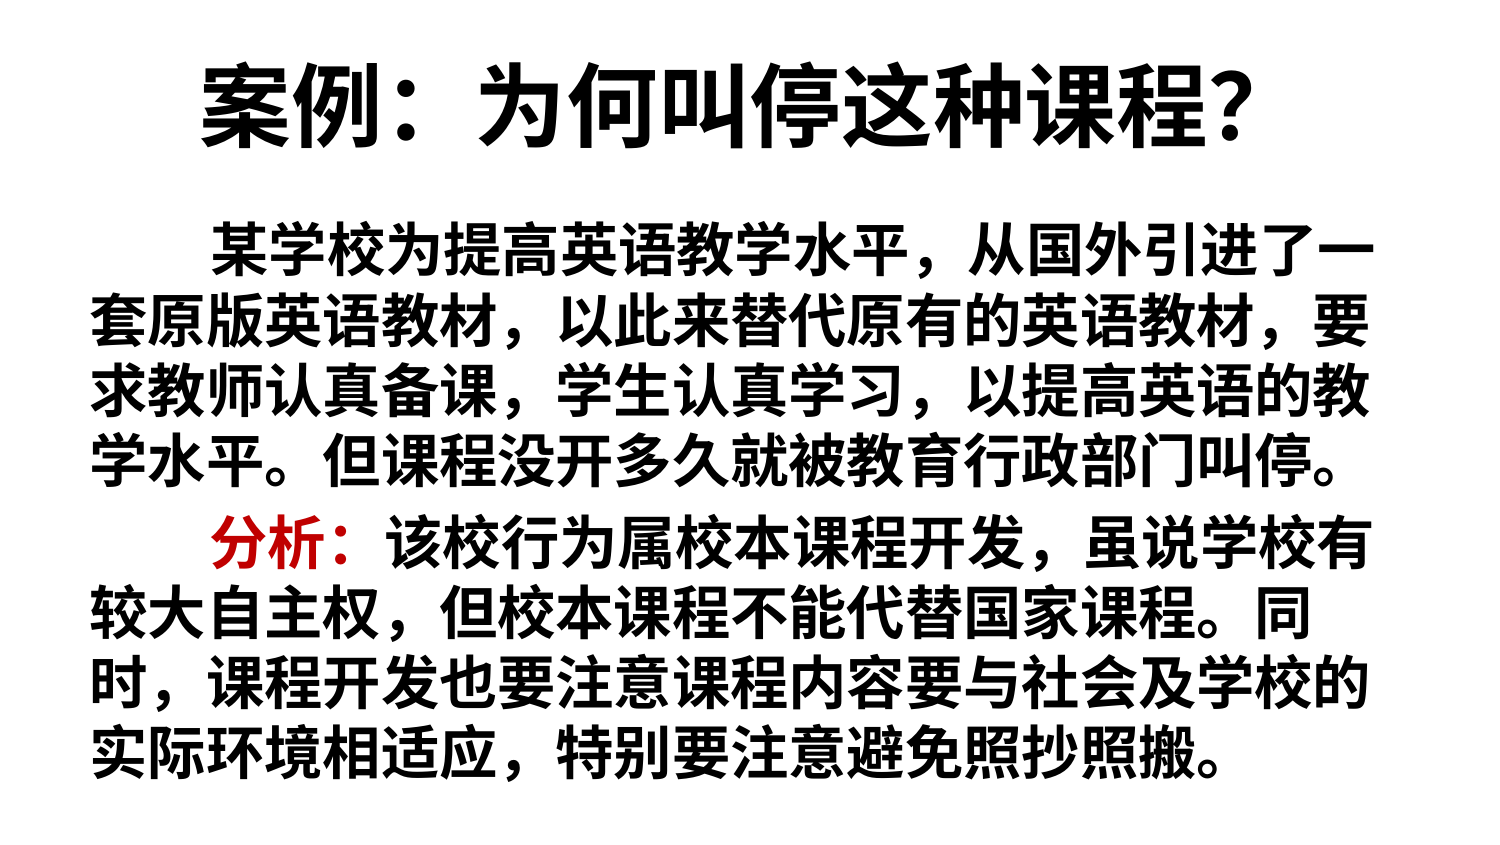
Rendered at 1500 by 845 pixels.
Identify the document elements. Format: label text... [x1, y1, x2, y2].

title 案例：为何叫停这种课程？ [74, 33, 1426, 175]
list 某学校为提高英语教学水平，从国外引进了一套原版英语教材，以此来替代原有的英语教材，要求教师认真备课，学生认真学习，以提高英语的教学水平。但课程没开多久就被教育行政部门叫停。 分析：该校行为属校本课程开发，虽说学校有较大自主权，但校本课程不能代替国家课程。同时，课程开发也要注意课程内容要与社会及学校的实际环境相适应，特别要注意避免照抄照搬。 [74, 196, 1426, 787]
